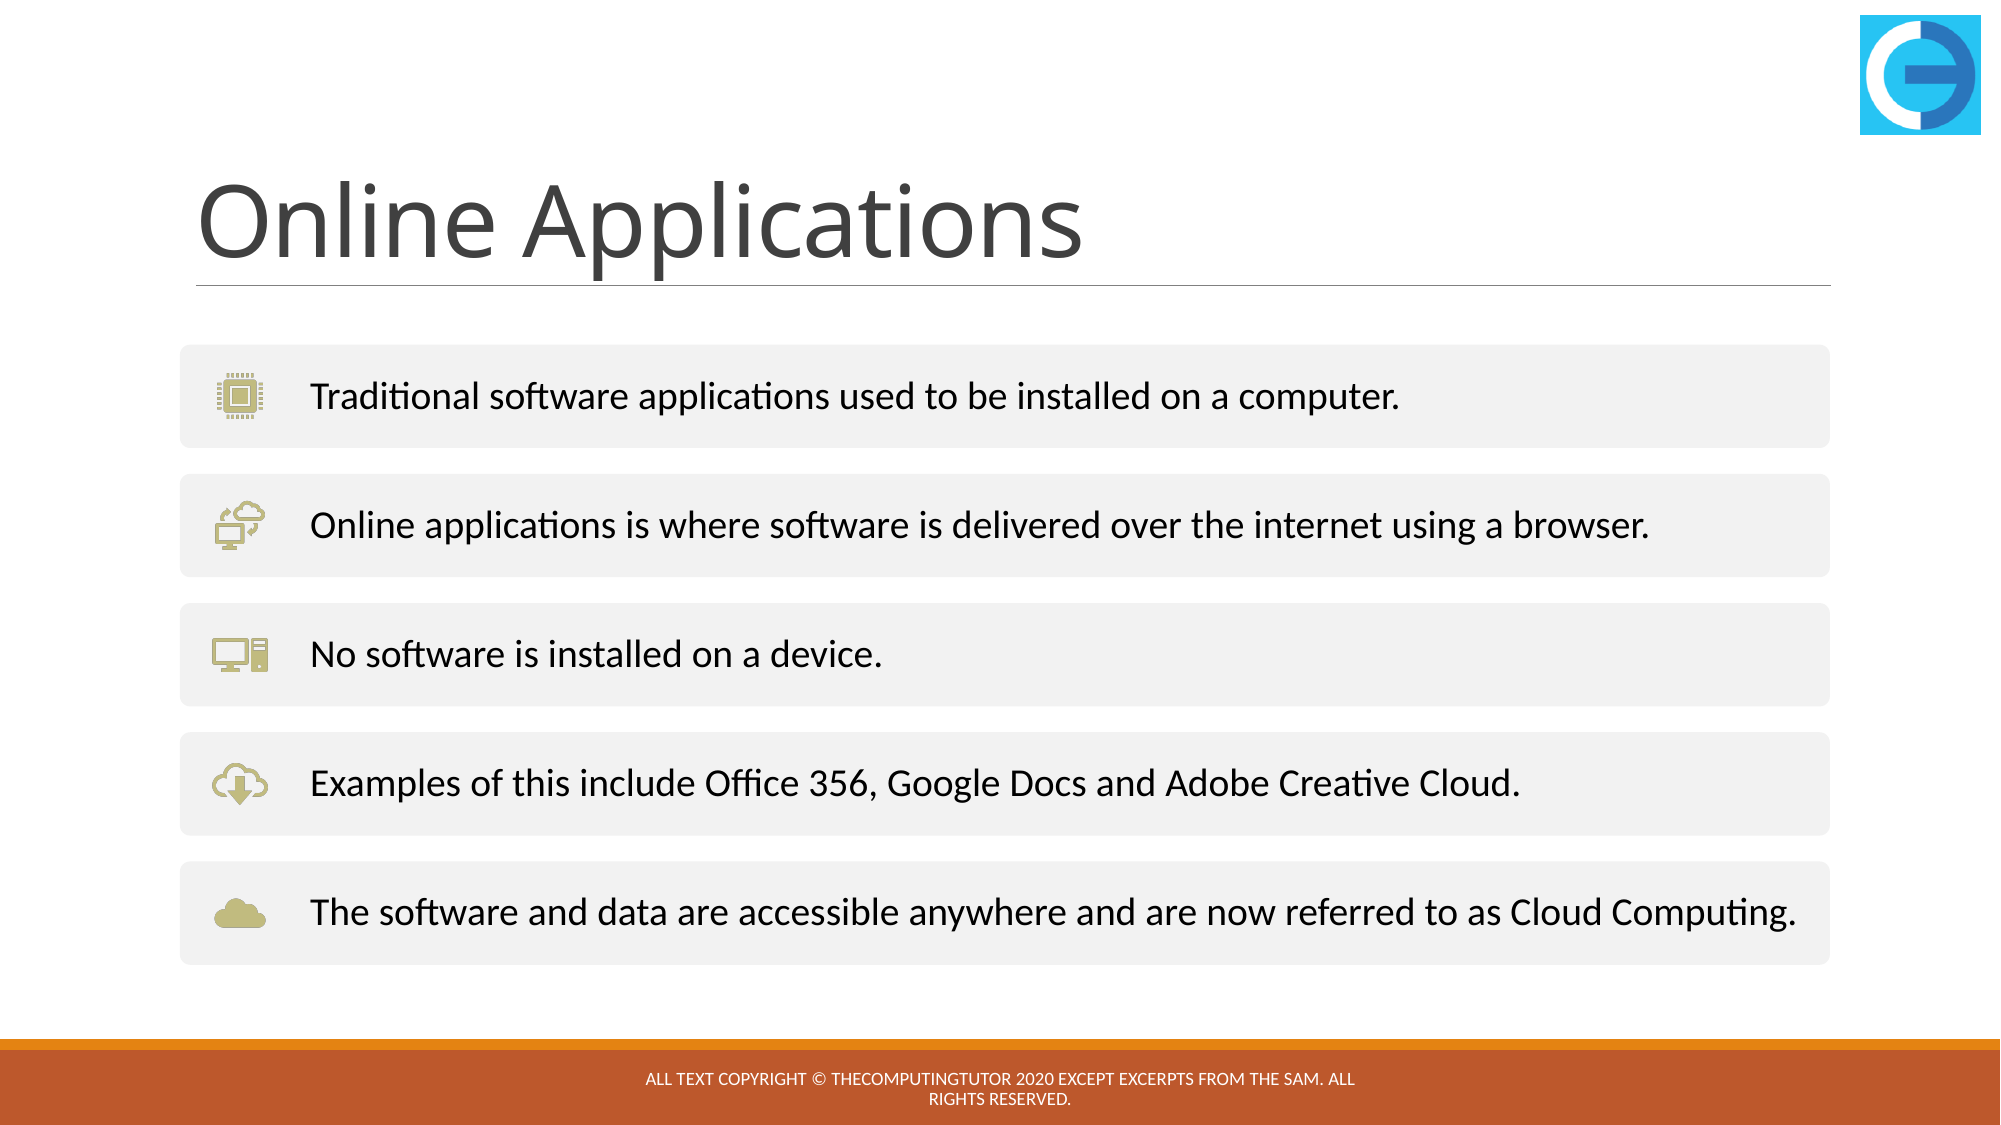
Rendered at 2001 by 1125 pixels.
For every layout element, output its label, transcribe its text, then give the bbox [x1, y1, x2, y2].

footer All text copyright © TheComputingTutor 2020 except excerpts from the SAM. All rights Reserved. [604, 1059, 1396, 1120]
picture [1860, 15, 1981, 135]
title Online Applications [180, 47, 1830, 285]
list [179, 343, 1831, 966]
